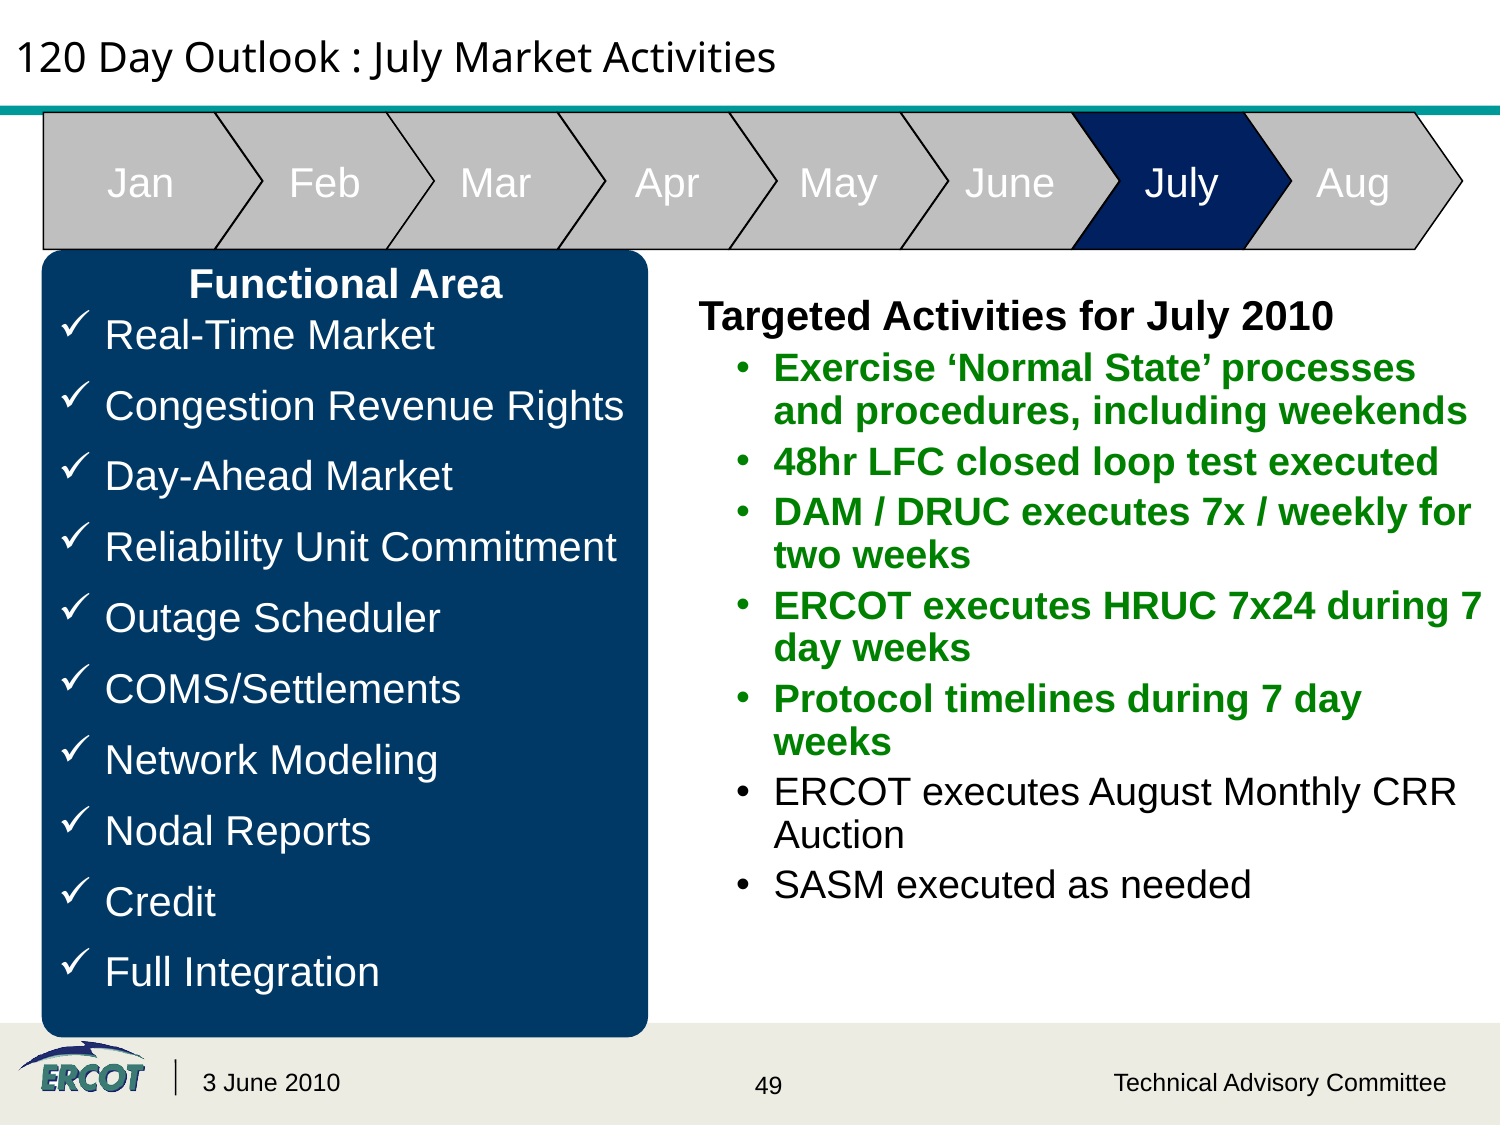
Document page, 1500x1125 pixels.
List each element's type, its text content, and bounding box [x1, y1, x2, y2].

picture [10, 1031, 151, 1111]
title 120 Day Outlook : July Market Activities [0, 0, 1451, 113]
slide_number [187, 1059, 538, 1125]
text_box Targeted Activities for July 2010 Exercise ‘Normal State’ processes and procedures, including weekends 48hr LFC closed loop test executed DAM / DRUC executes 7x / weekly for two weeks ERCOT executes HRUC 7x24 during 7 day weeks Protocol timelines during 7 day weeks ERCOT executes August Monthly CRR Auction SASM executed as needed [683, 287, 1500, 973]
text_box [43, 112, 1463, 250]
text_box Real-Time Market Congestion Revenue Rights Day-Ahead Market Reliability Unit Commitment Outage Scheduler COMS/Settlements Network Modeling Nodal Reports Credit Full Integration [43, 299, 649, 1003]
text_box Functional Area [43, 257, 649, 299]
footer Technical Advisory Committee [1049, 1059, 1463, 1125]
text_box [39, 259, 651, 1040]
